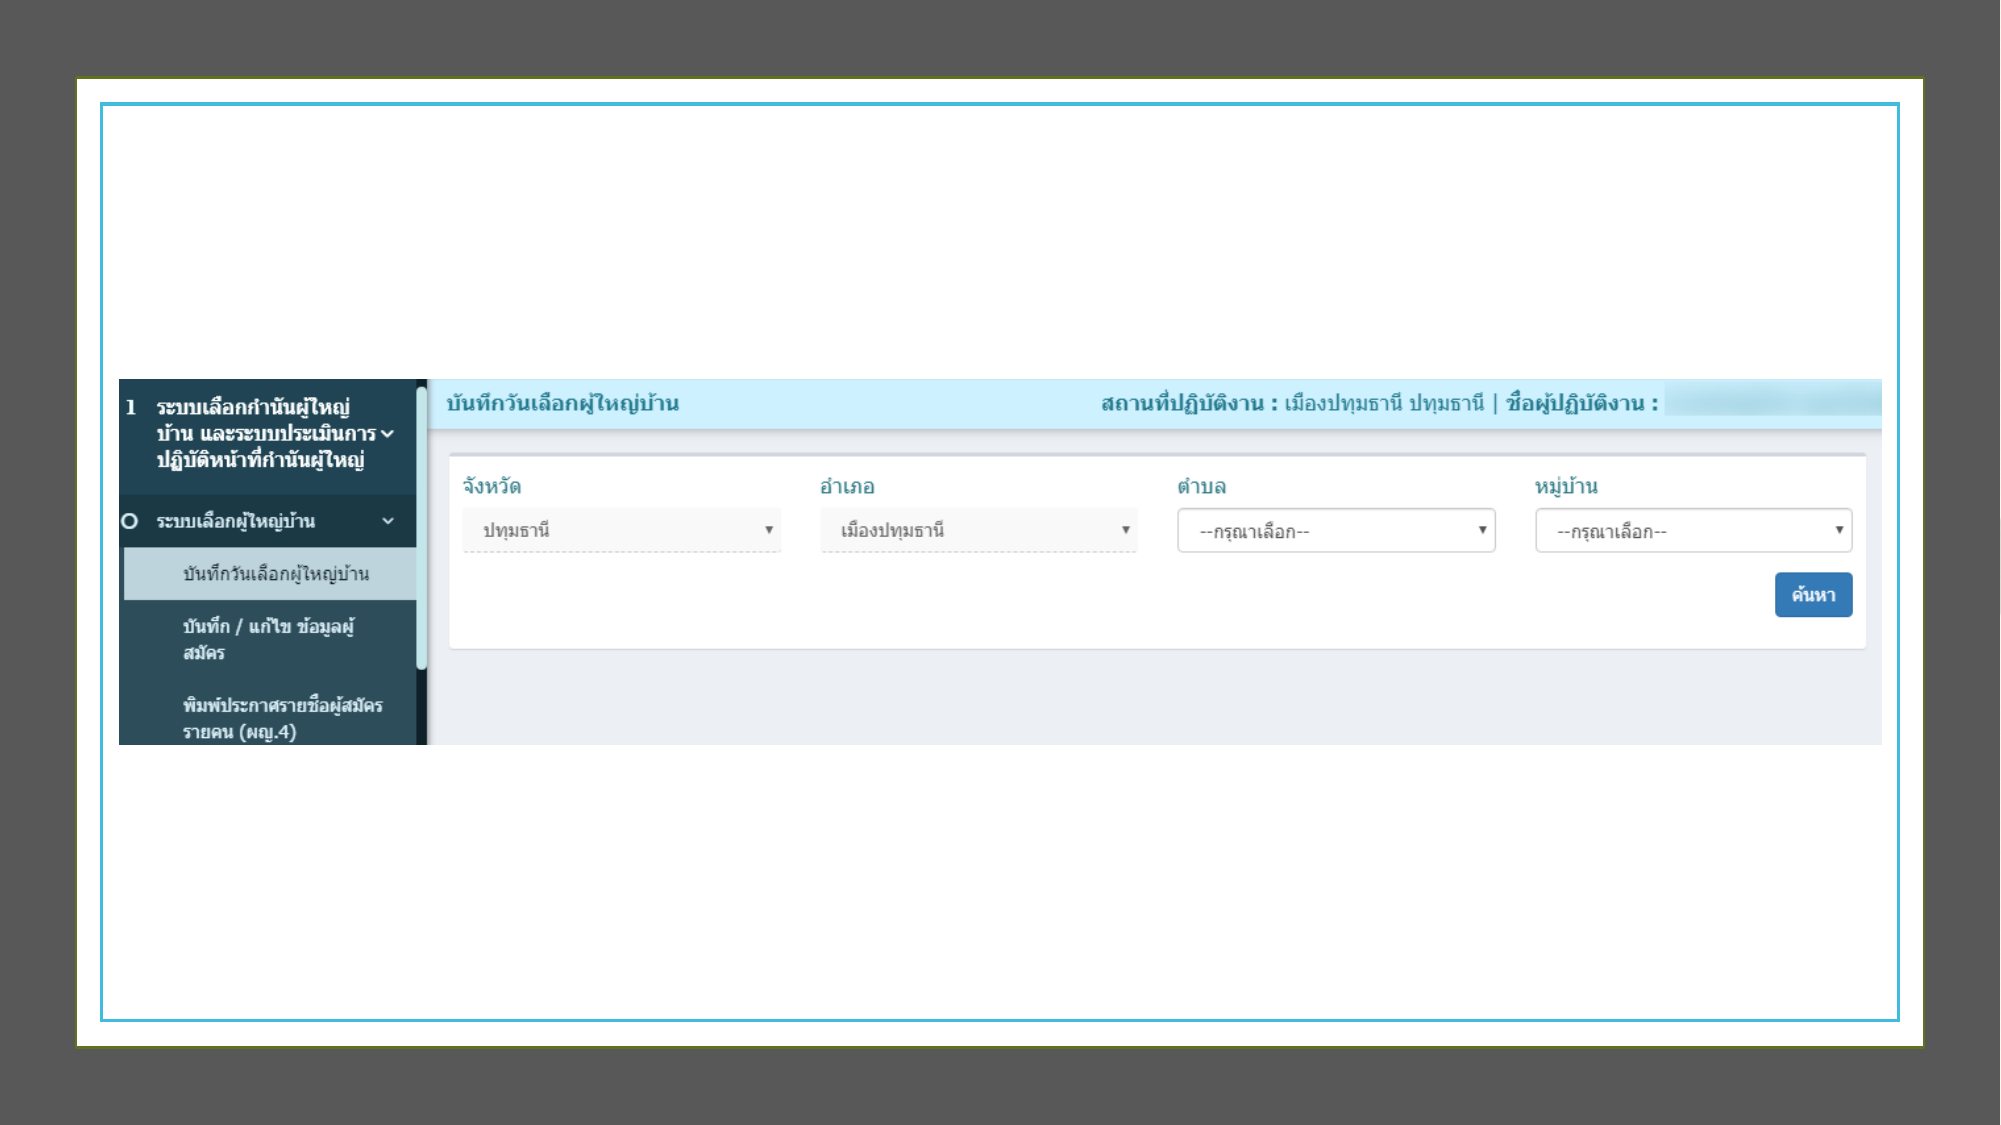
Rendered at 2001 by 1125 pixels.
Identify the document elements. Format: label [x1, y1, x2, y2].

picture [119, 379, 1882, 746]
text_box [0, 0, 2000, 1125]
